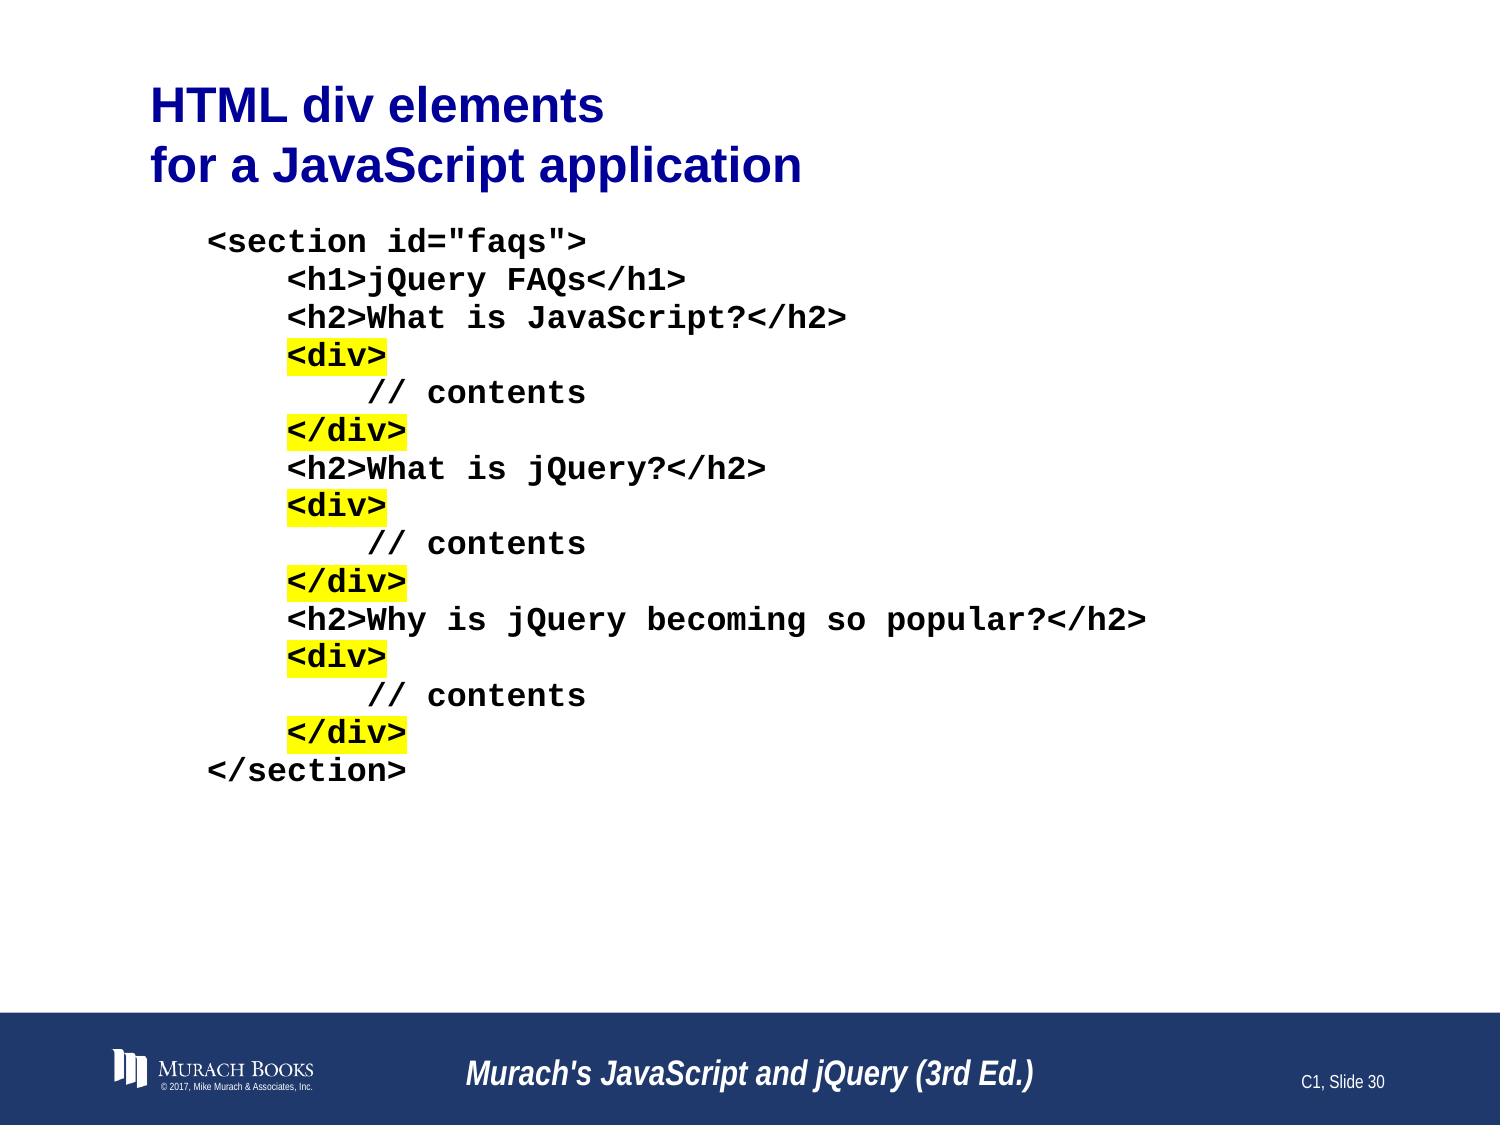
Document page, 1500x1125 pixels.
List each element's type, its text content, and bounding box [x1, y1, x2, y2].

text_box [149, 224, 1350, 792]
footer © 2017, Mike Murach & Associates, Inc. [12, 1025, 463, 1100]
title HTML div elements for a JavaScript application [150, 102, 1350, 164]
slide_number Murach's JavaScript and jQuery (3rd Ed.) [463, 1025, 1050, 1100]
slide_number C1, Slide 30 [1087, 1025, 1400, 1100]
